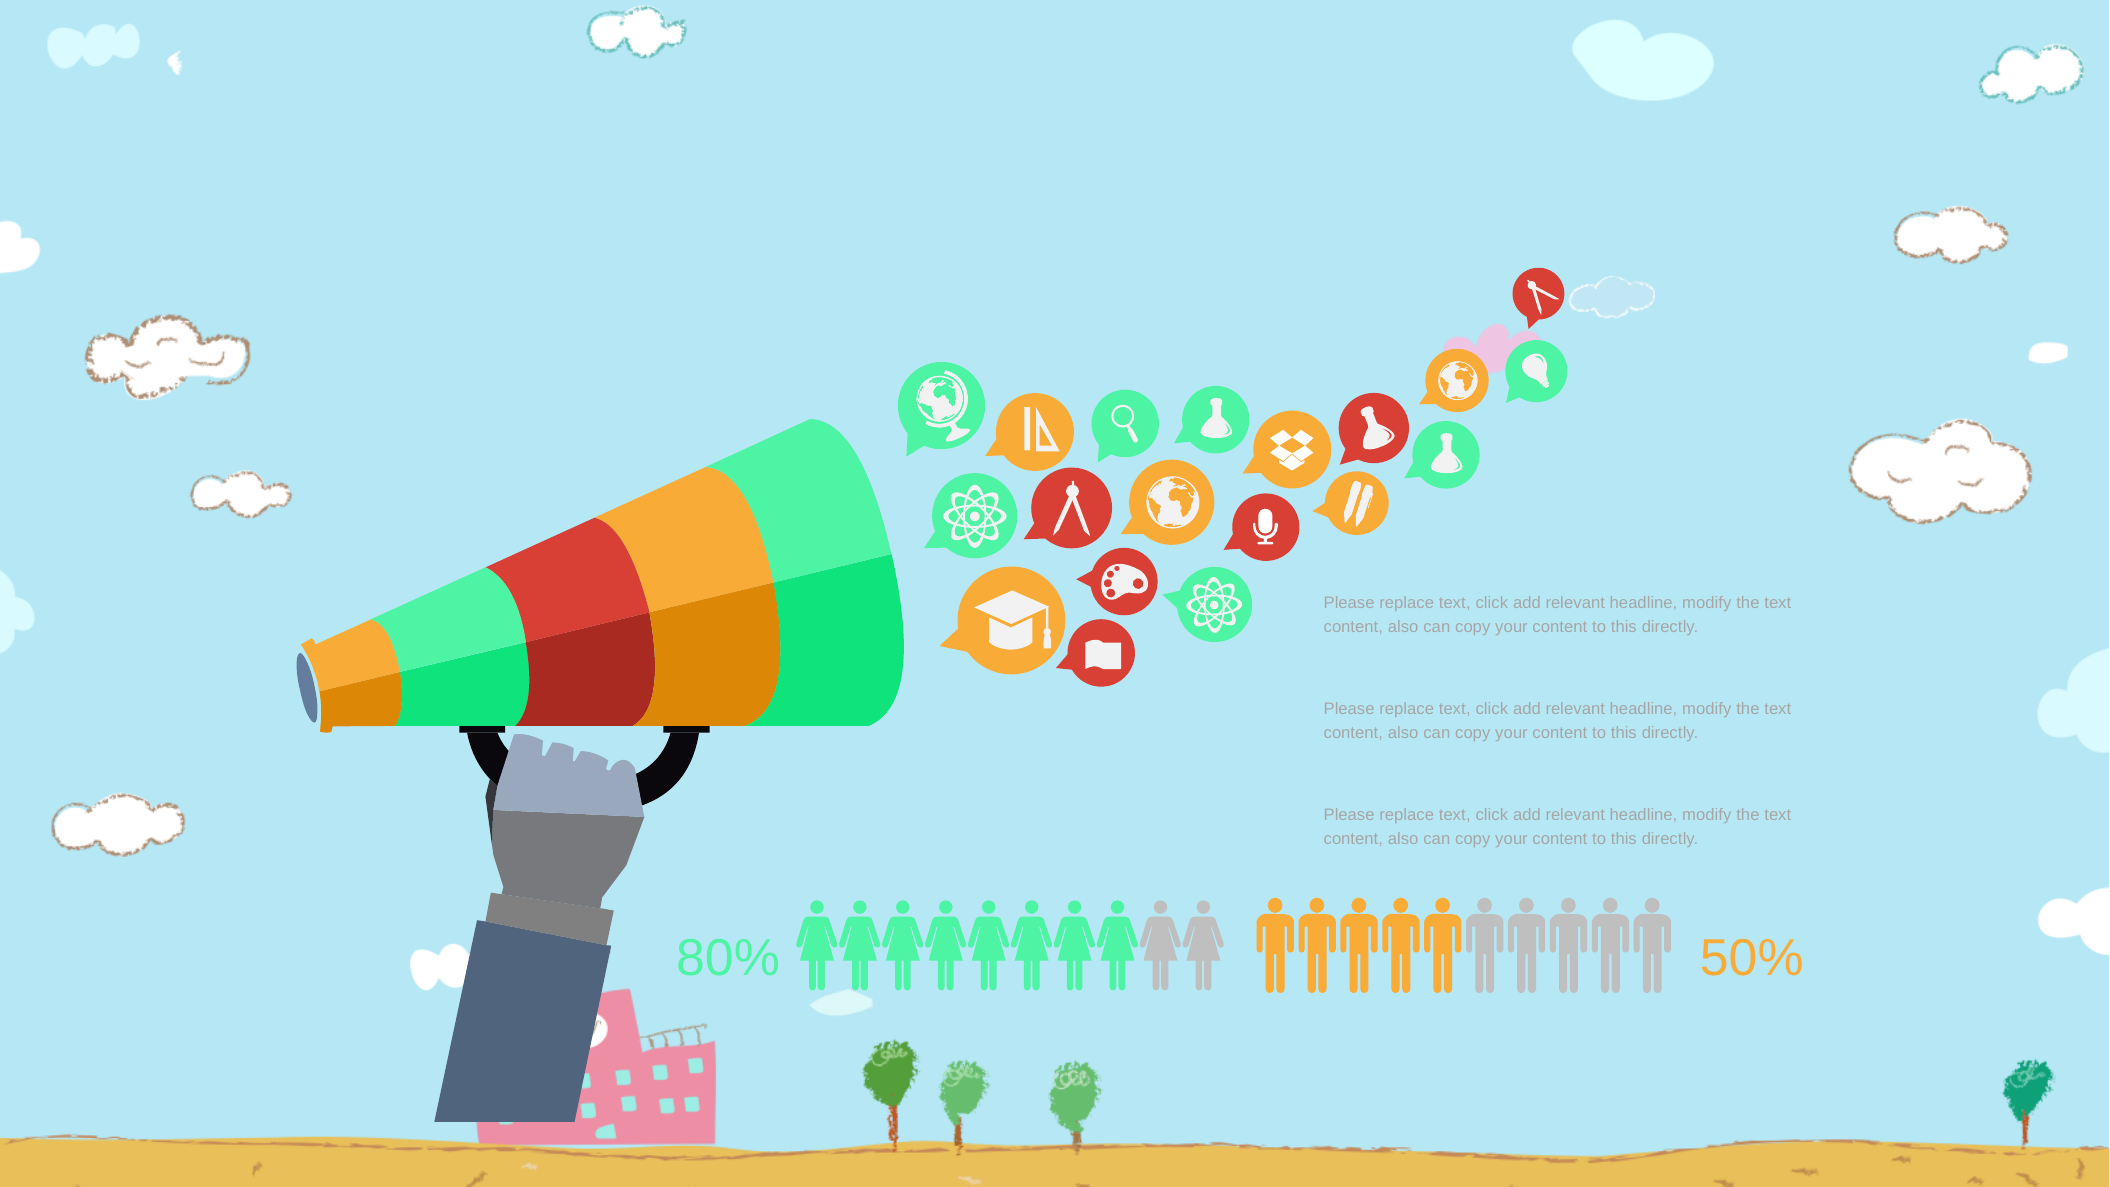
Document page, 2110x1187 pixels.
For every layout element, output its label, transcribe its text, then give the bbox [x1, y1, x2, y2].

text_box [296, 419, 914, 1122]
text_box 50% [1699, 911, 1805, 986]
text_box Please replace text, click add relevant headline, modify the text content, also can copy your content to this directly. [1569, 587, 1826, 636]
text_box Please replace text, click add relevant headline, modify the text content, also can copy your content to this directly. [1323, 693, 1826, 742]
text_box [1256, 897, 1671, 994]
picture [0, 0, 2110, 1187]
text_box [795, 900, 1225, 991]
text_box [884, 267, 1569, 687]
text_box Please replace text, click add relevant headline, modify the text content, also can copy your content to this directly. [1323, 799, 1826, 848]
